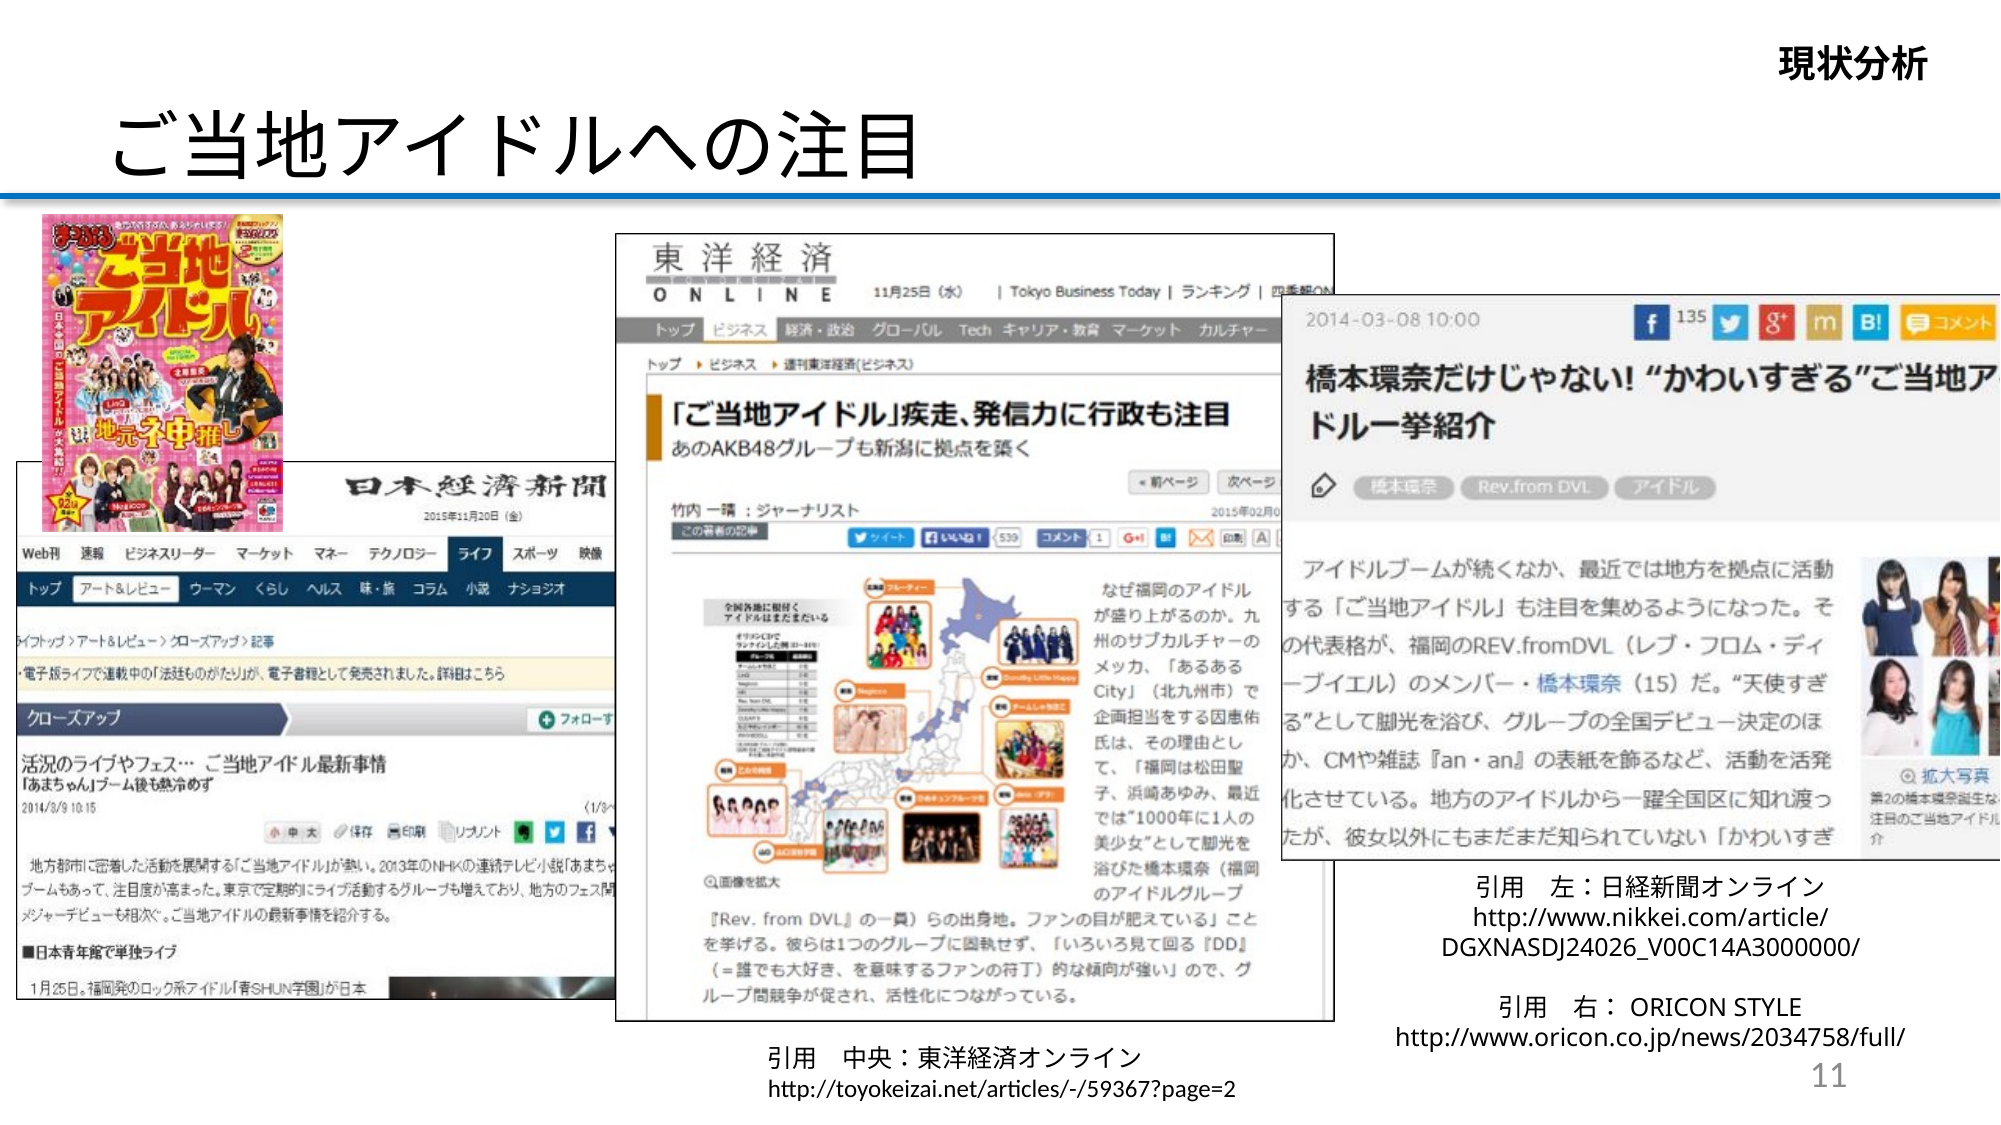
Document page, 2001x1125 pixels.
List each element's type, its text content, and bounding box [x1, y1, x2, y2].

text_box 引用 中央：東洋経済オンライン http://toyokeizai.net/articles/-/59367?page=2 [753, 1034, 1282, 1110]
picture [16, 214, 2000, 1022]
text_box 現状分析 [1764, 33, 1944, 93]
slide_number 11 [1412, 1059, 1863, 1103]
text_box ご当地アイドルへの注目 [89, 91, 941, 197]
text_box 引用 左：日経新聞オンライン http://www.nikkei.com/article/DGXNASDJ24026_V00C14A3000000/ 引用 右：ORICON STYLE http://www.oricon.co.jp/news/2034758/full/ [1334, 864, 1968, 1059]
